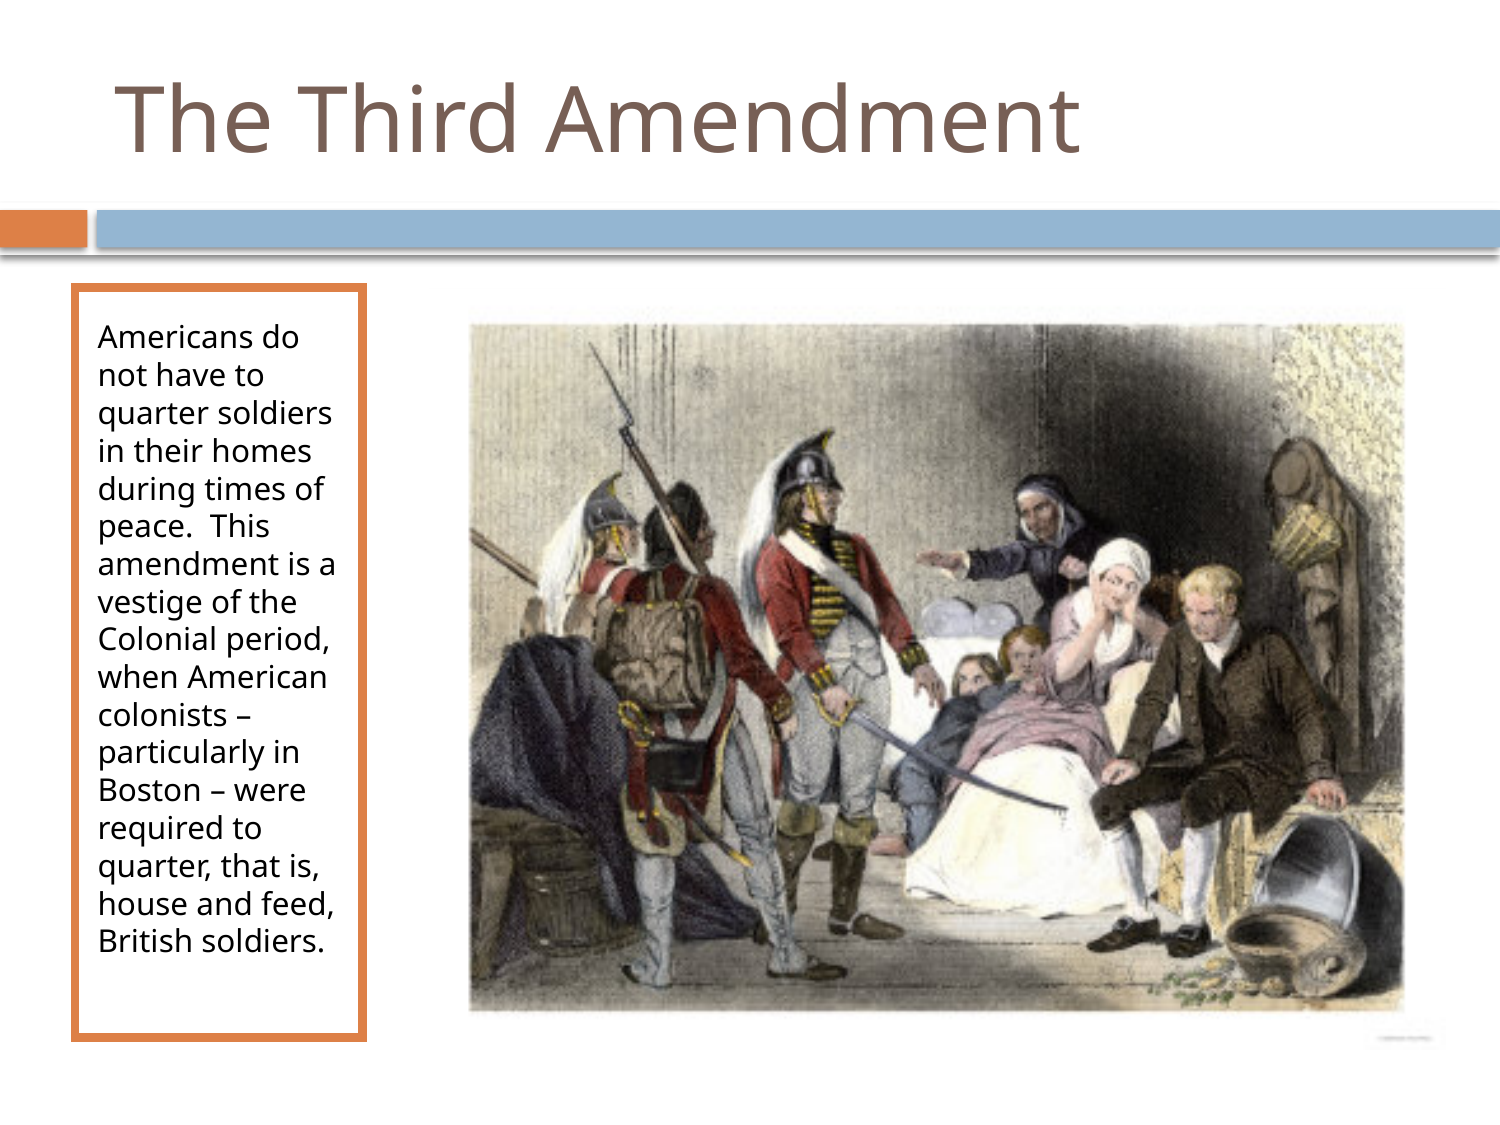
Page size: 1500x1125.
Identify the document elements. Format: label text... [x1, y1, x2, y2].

list Americans do not have to quarter soldiers in their homes during times of peace. This amendment is a vestige of the Colonial period, when American colonists – particularly in Boston – were required to quarter, that is, house and feed, British soldiers. [71, 283, 367, 1042]
title The Third Amendment [99, 44, 1425, 188]
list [428, 287, 1447, 1051]
